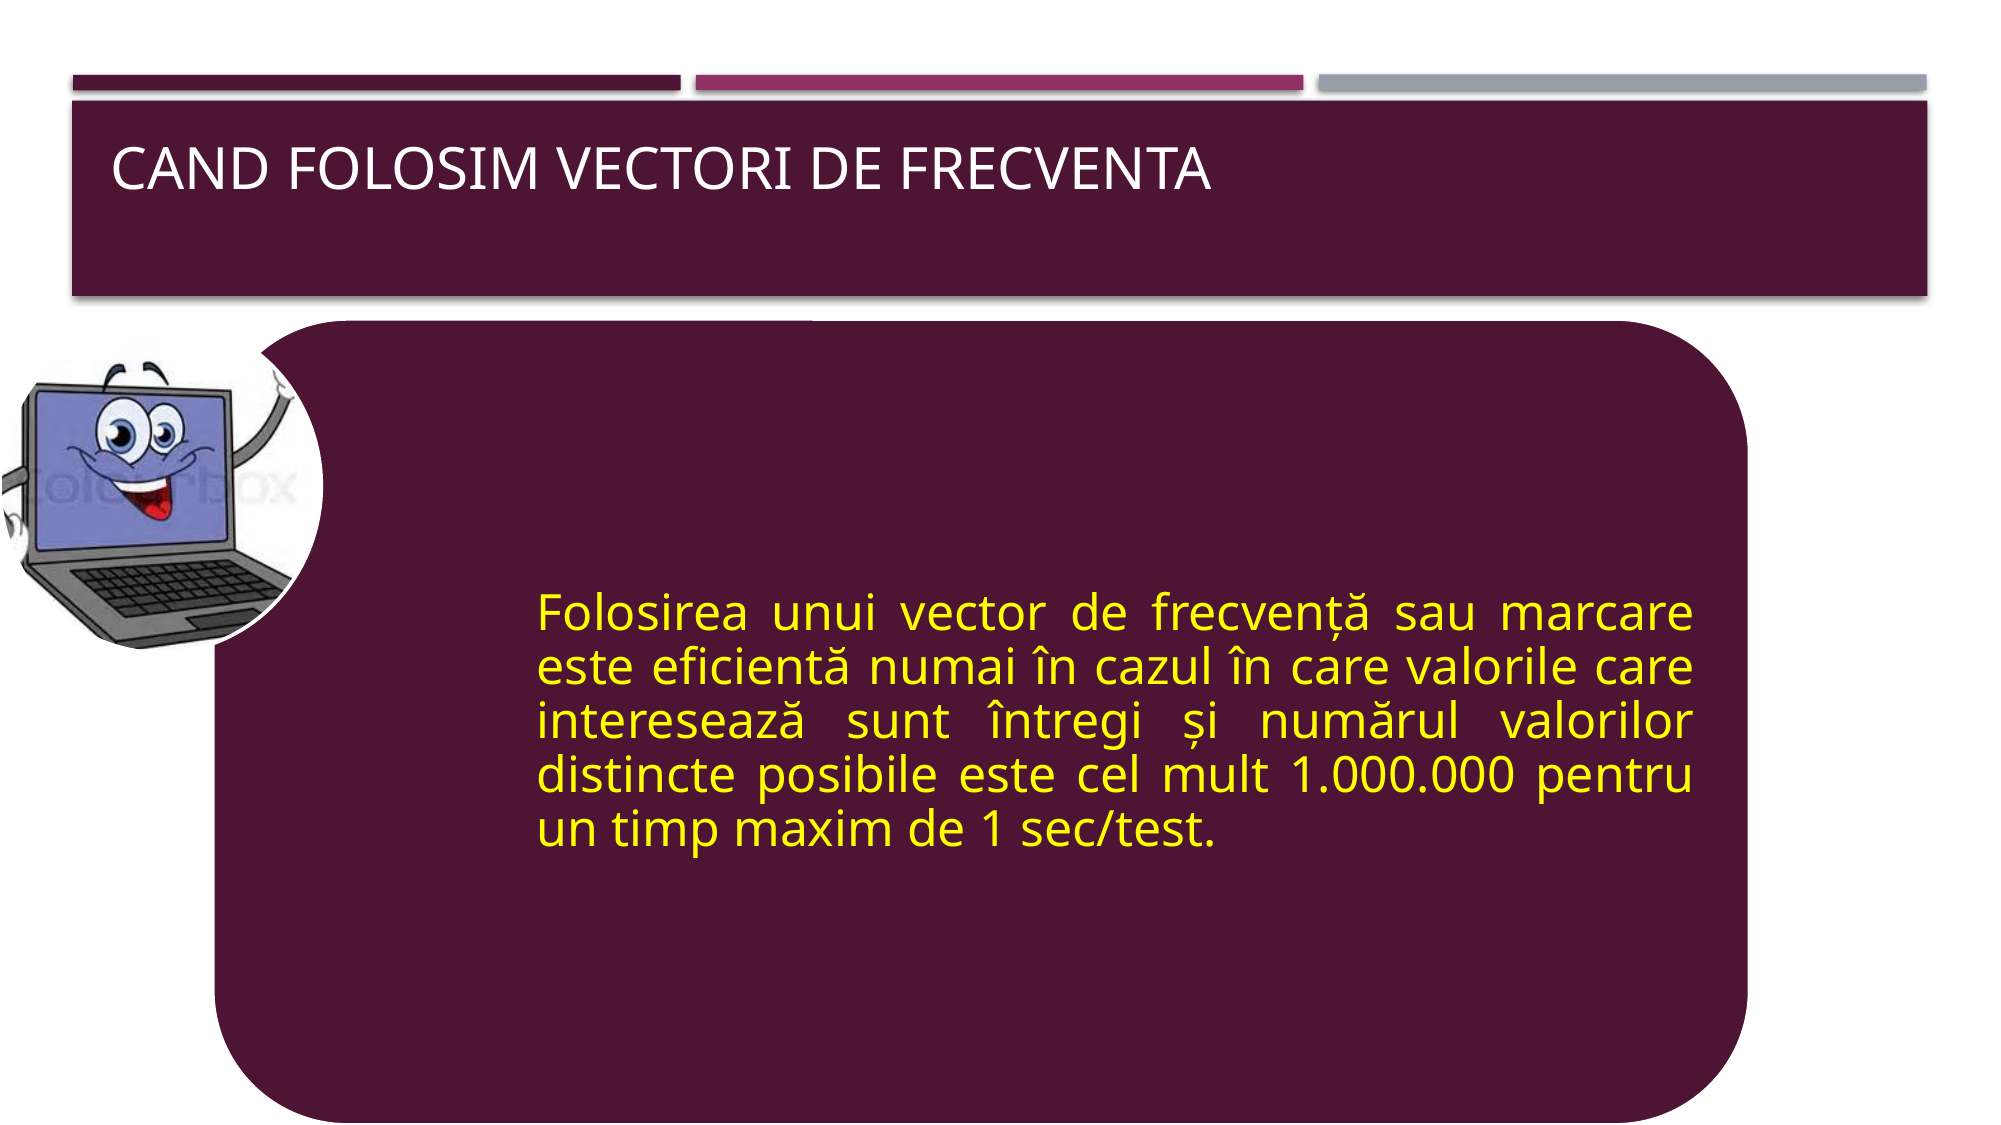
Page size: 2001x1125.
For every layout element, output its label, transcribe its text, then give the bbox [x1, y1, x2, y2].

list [0, 318, 1939, 1125]
title Cand folosim vectori de frecventa [95, 115, 1905, 209]
